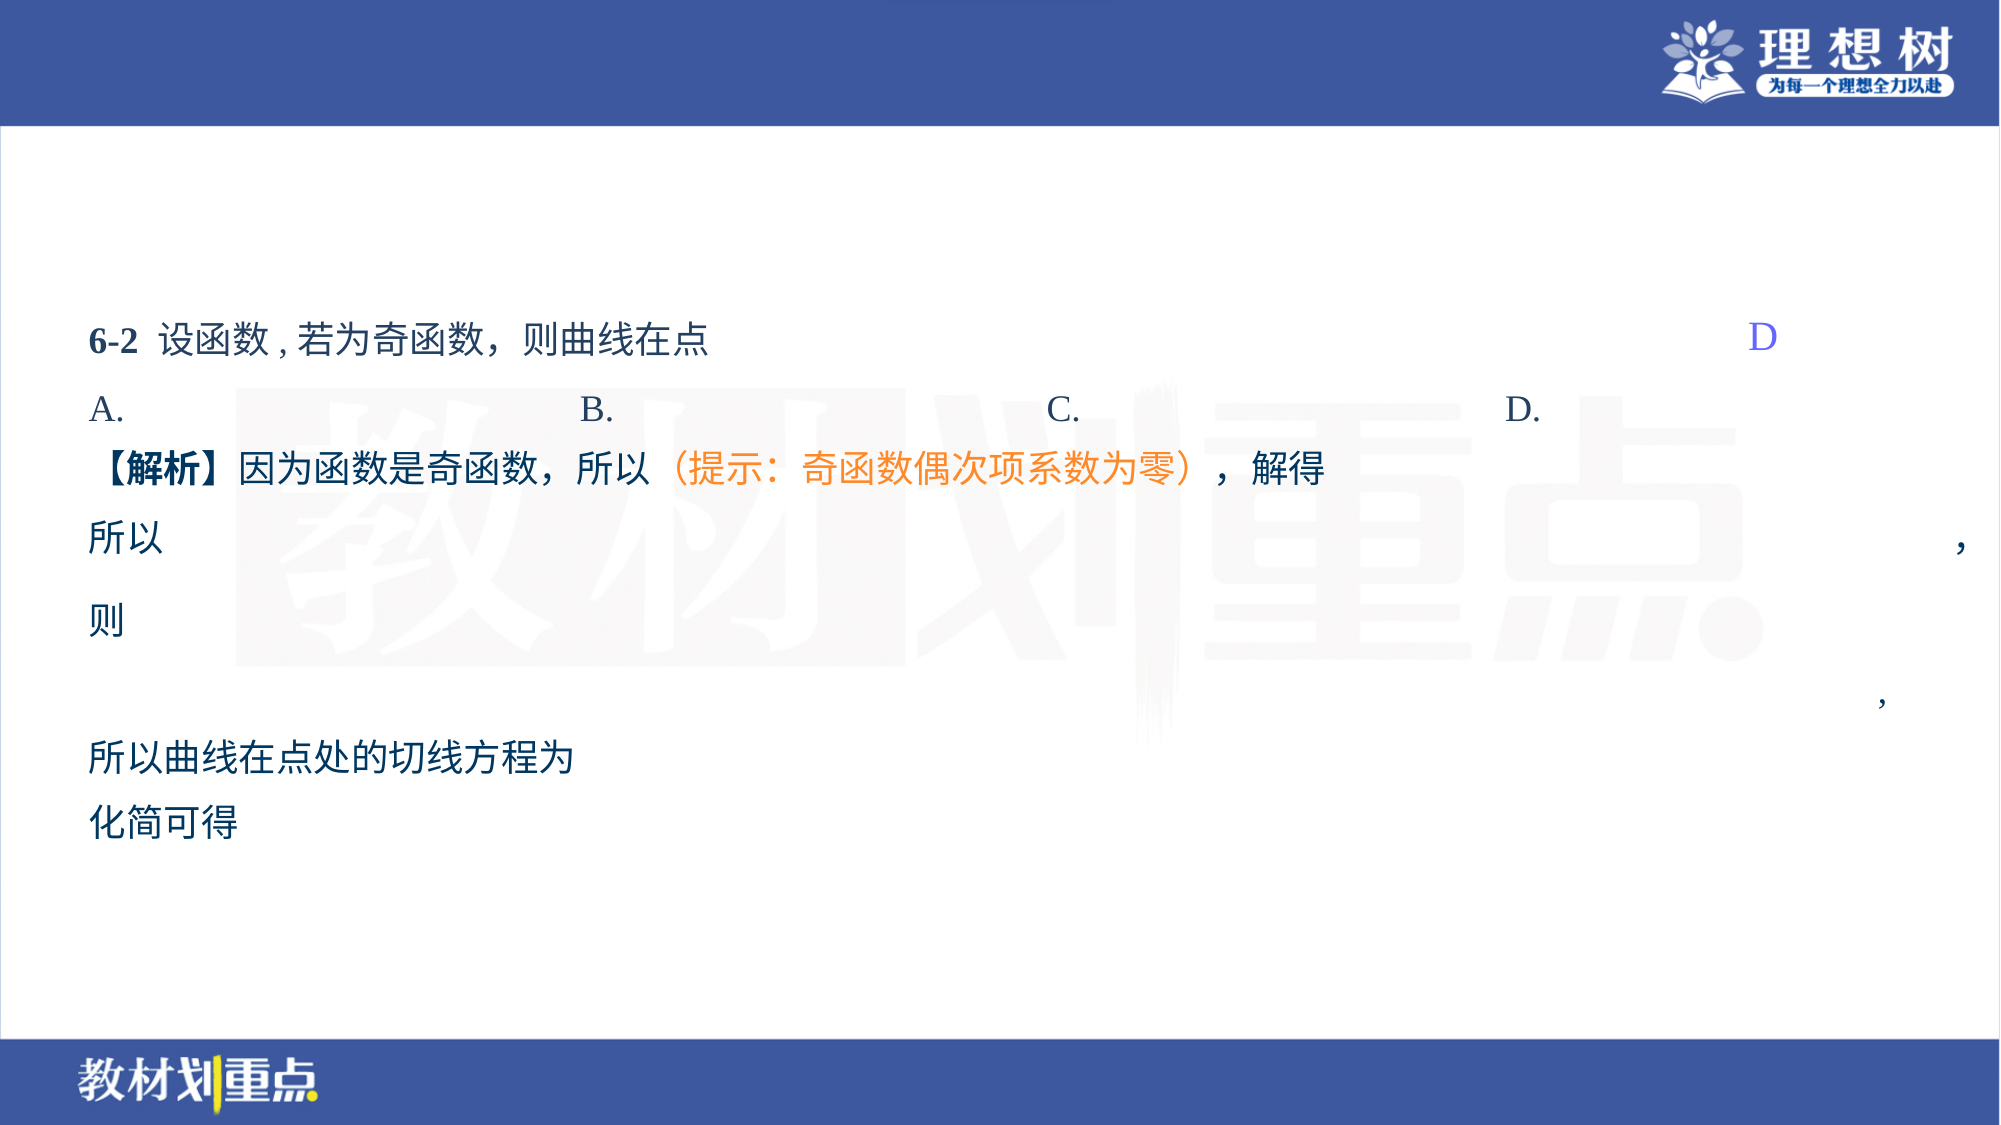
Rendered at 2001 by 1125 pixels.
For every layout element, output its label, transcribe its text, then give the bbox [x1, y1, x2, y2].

picture [0, 0, 2000, 1125]
text_box D [1732, 307, 1794, 357]
